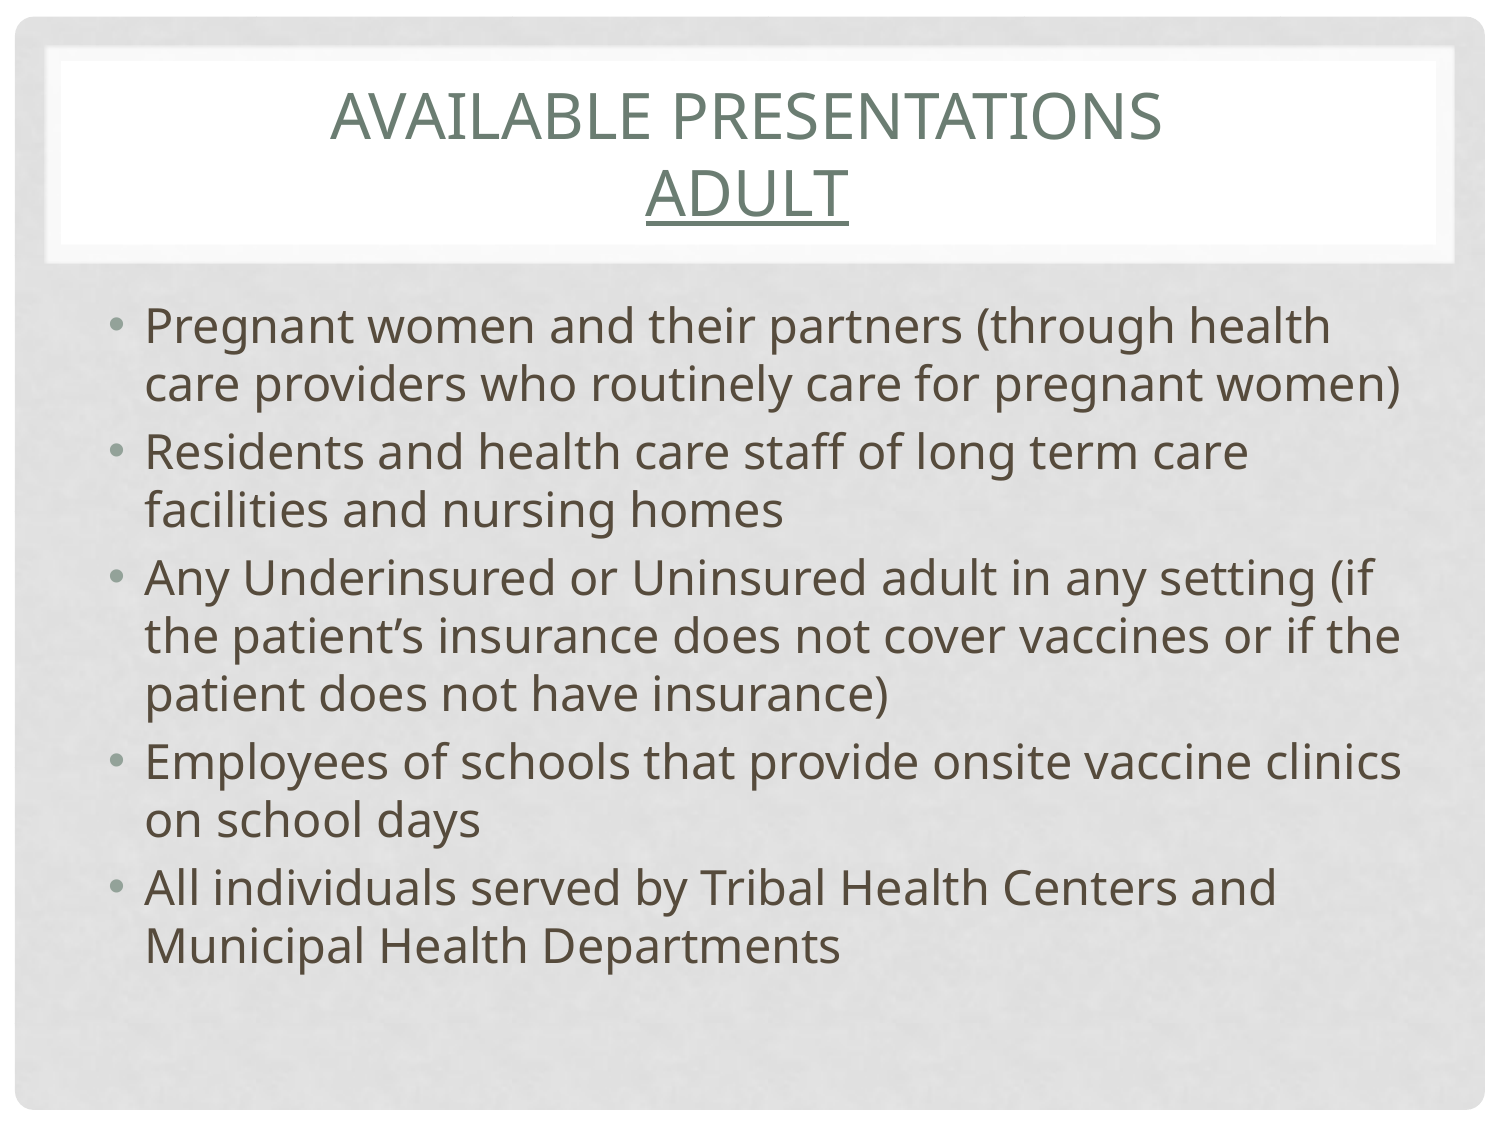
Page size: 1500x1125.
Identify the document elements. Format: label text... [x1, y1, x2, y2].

list Pregnant women and their partners (through health care providers who routinely care for pregnant women) Residents and health care staff of long term care facilities and nursing homes Any Underinsured or Uninsured adult in any setting (if the patient’s insurance does not cover vaccines or if the patient does not have insurance) Employees of schools that provide onsite vaccine clinics on school days All individuals served by Tribal Health Centers and Municipal Health Departments [75, 287, 1425, 1005]
title Available Presentations Adult [69, 66, 1425, 238]
